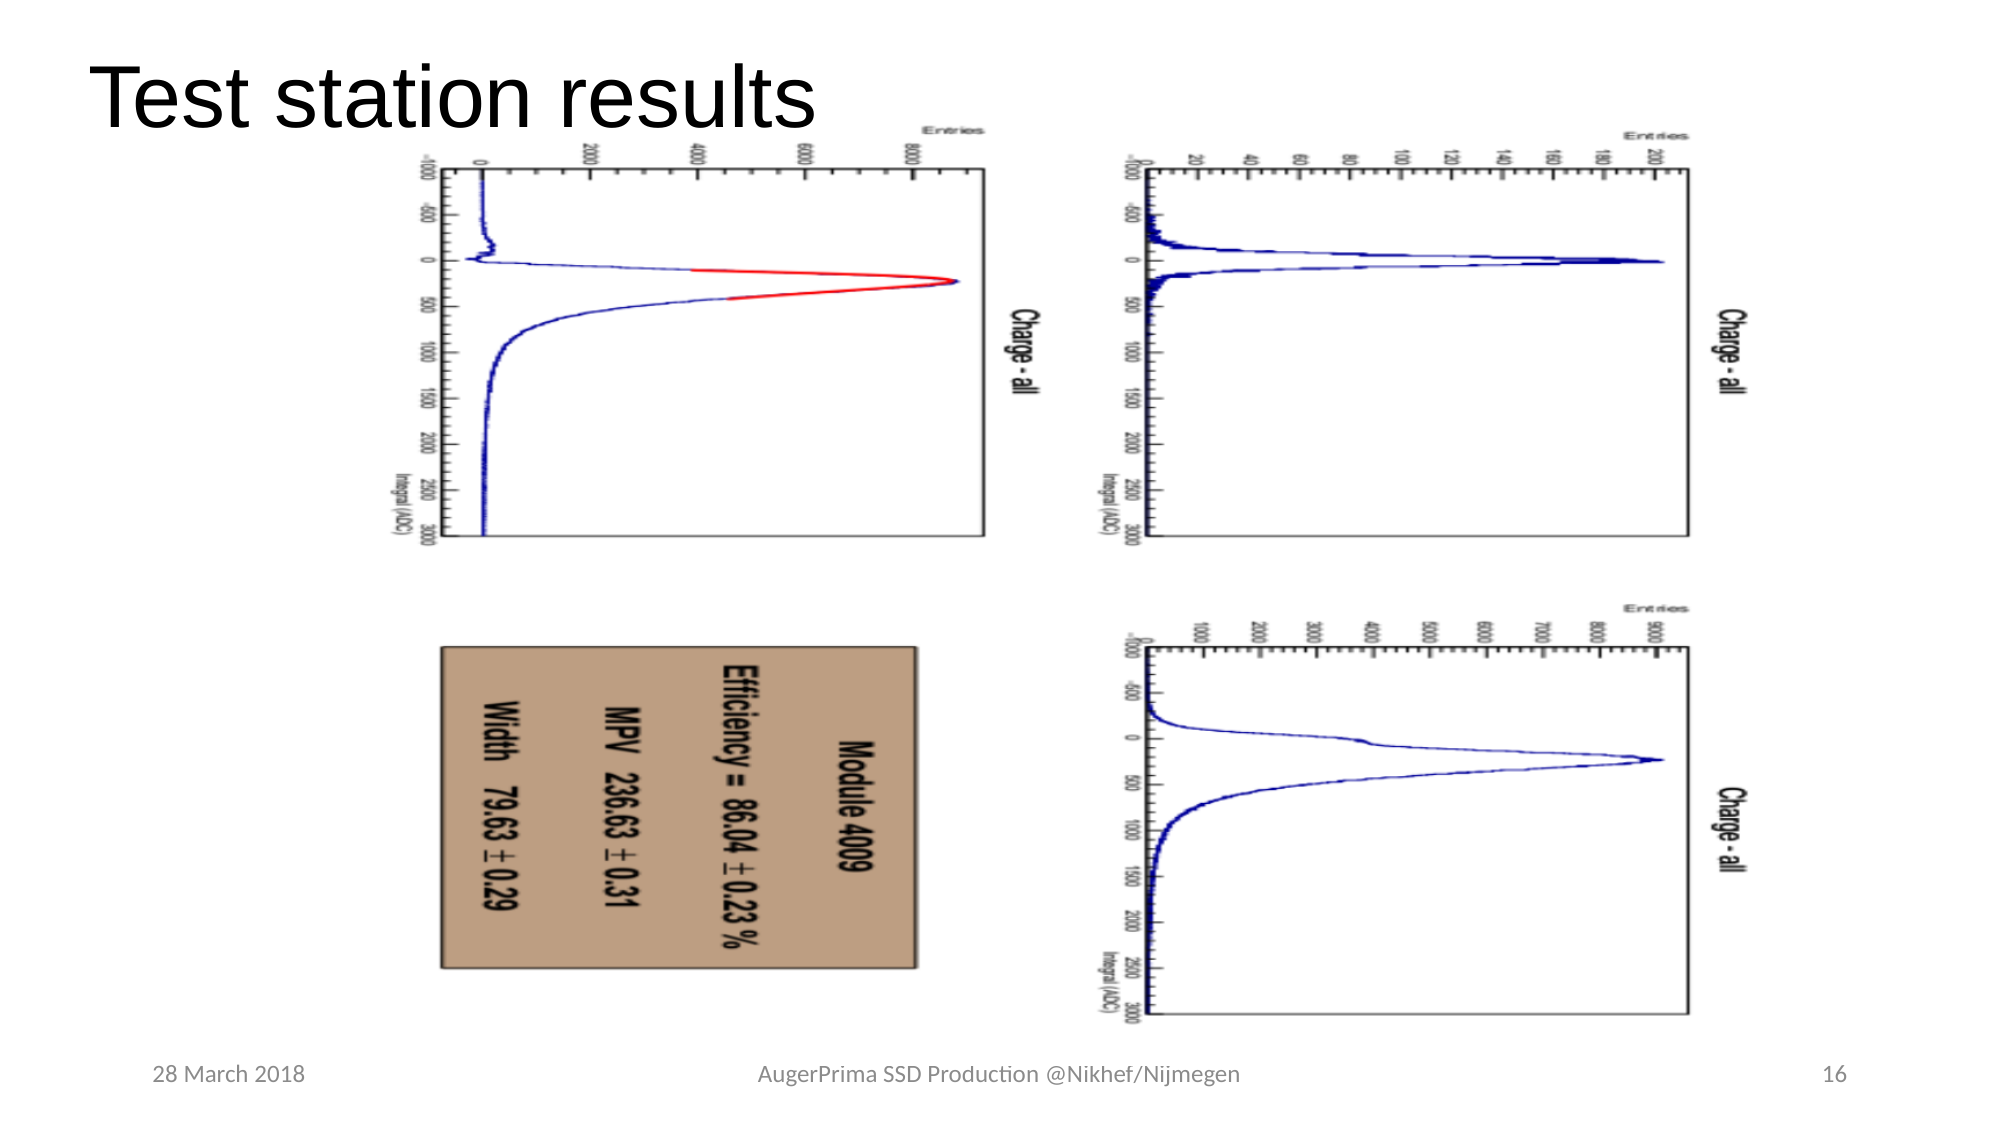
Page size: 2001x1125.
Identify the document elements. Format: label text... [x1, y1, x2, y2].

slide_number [137, 1042, 588, 1103]
title Test station results [73, 43, 591, 154]
title Test station results [1544, 43, 1949, 154]
slide_number 16 [1544, 1042, 1863, 1103]
picture [591, 0, 1544, 1125]
